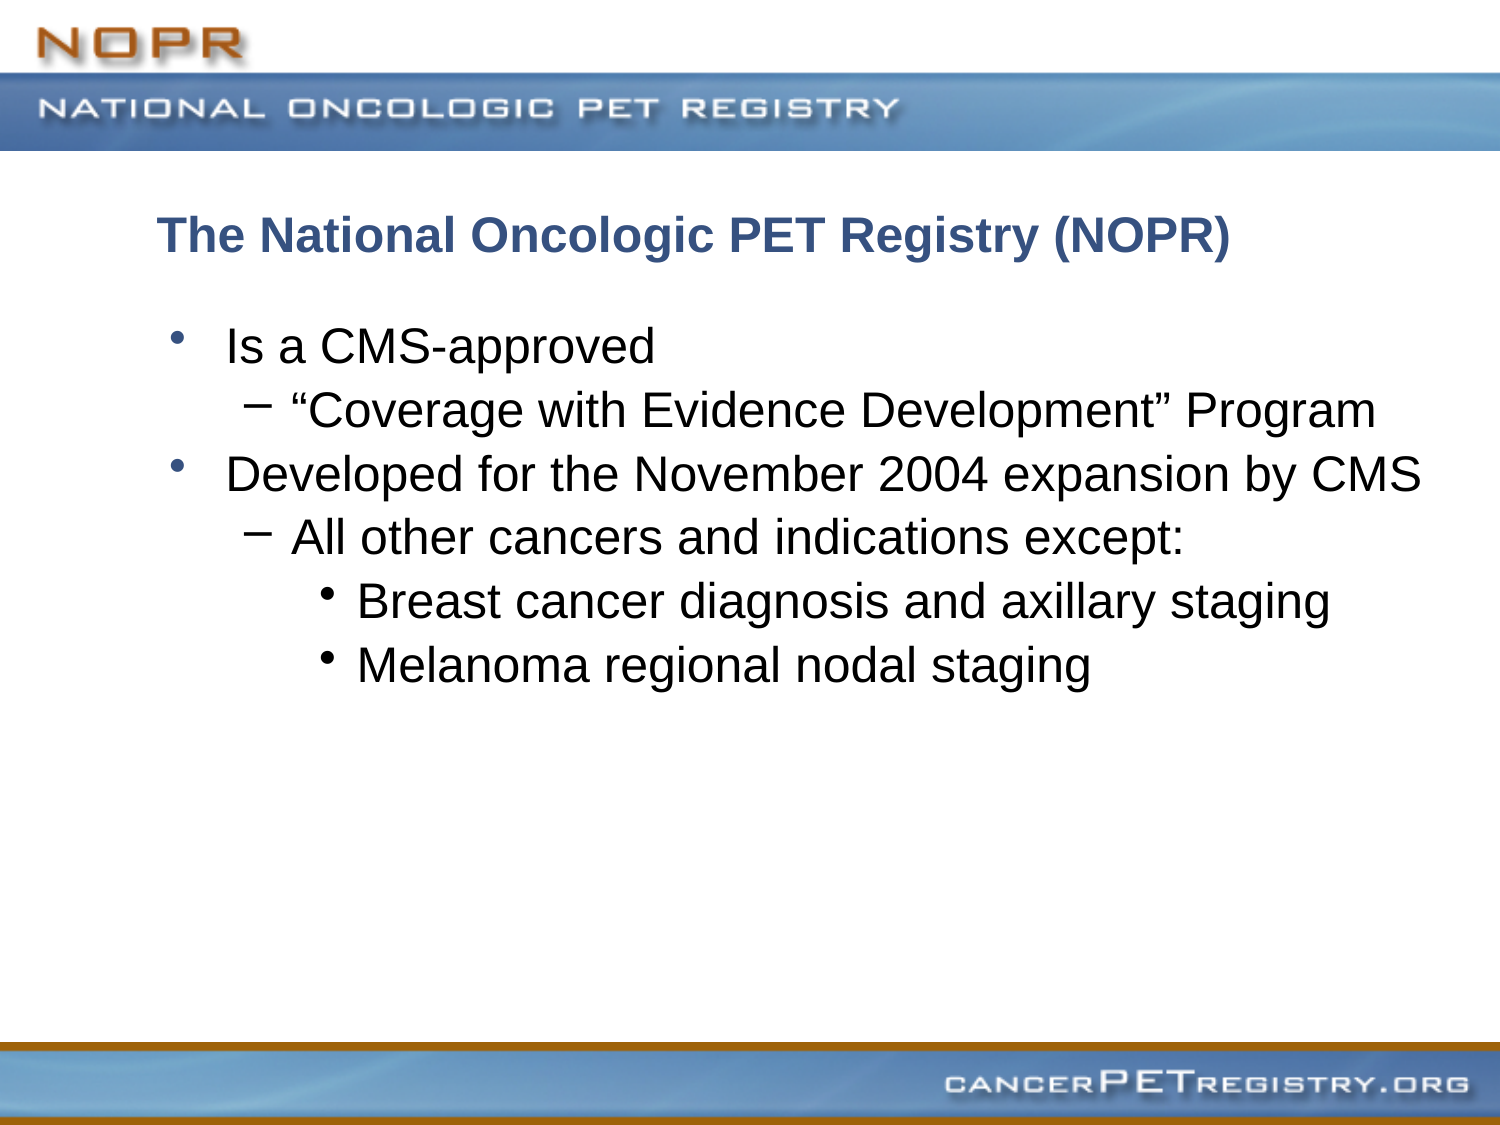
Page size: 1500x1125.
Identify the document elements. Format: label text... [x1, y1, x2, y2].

list Is a CMS-approved “Coverage with Evidence Development” Program Developed for the November 2004 expansion by CMS All other cancers and indications except: Breast cancer diagnosis and axillary staging Melanoma regional nodal staging [153, 312, 1442, 784]
title The National Oncologic PET Registry (NOPR) [141, 212, 1363, 313]
picture [0, 1042, 1500, 1125]
picture [0, 24, 1500, 151]
